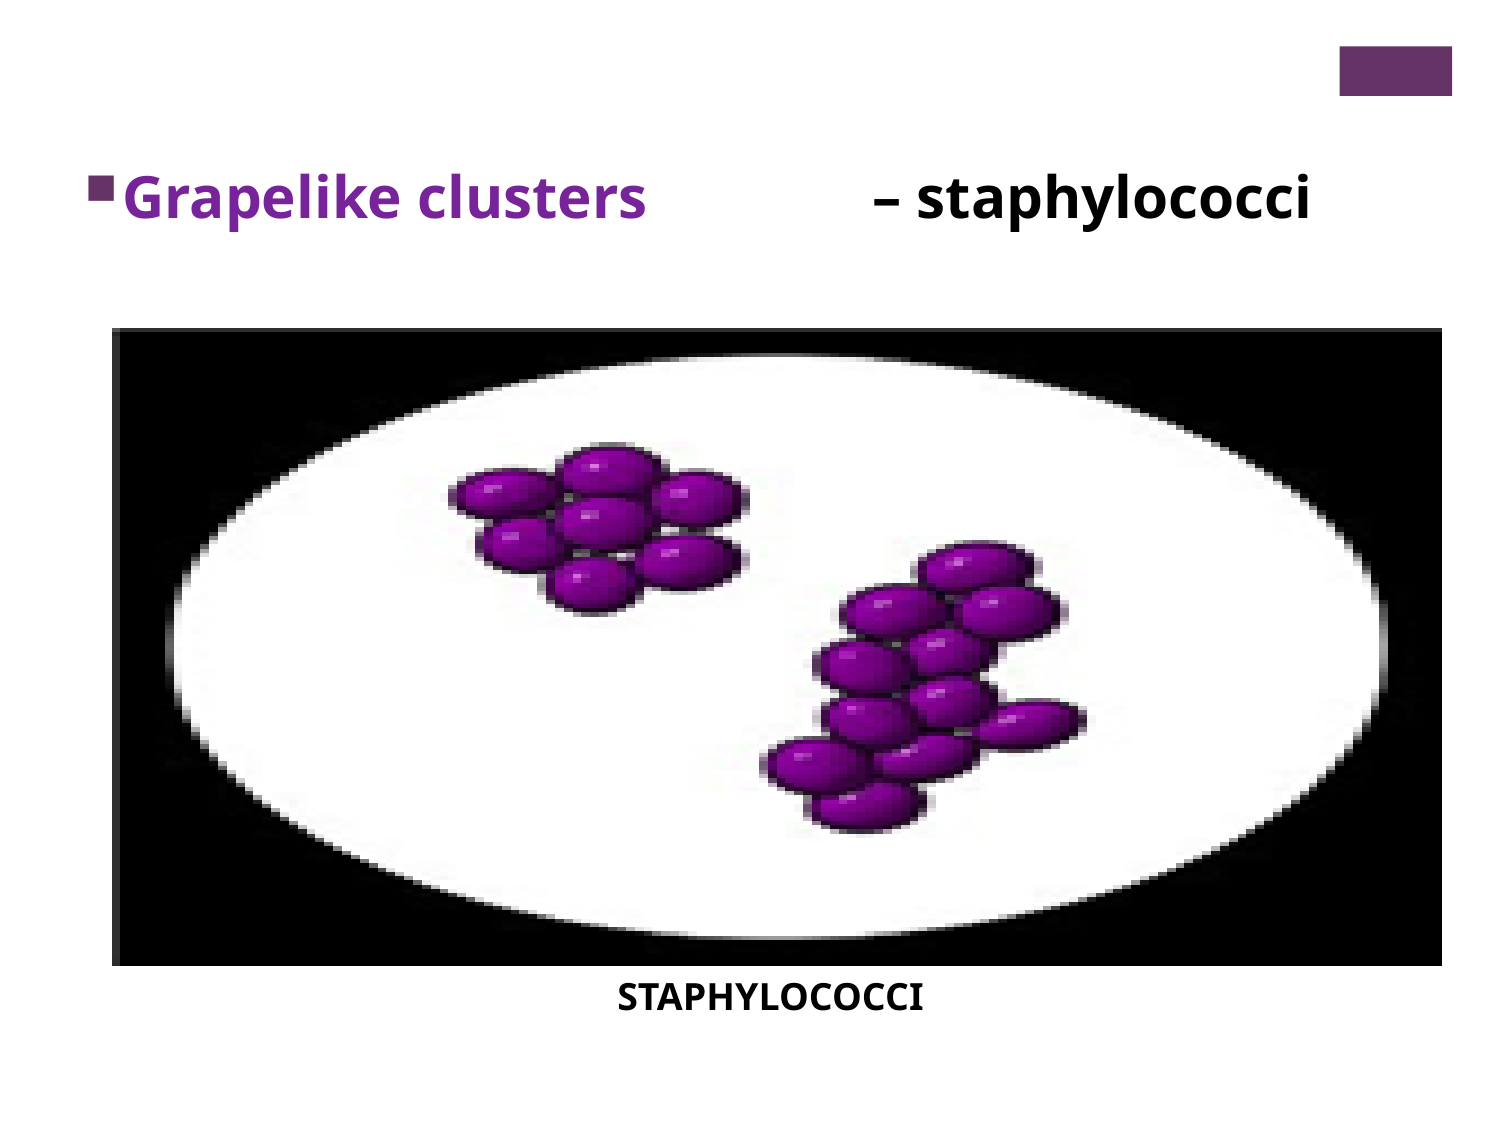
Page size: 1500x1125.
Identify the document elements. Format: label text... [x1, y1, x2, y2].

text_box Grapelike clusters – staphylococci [70, 152, 1421, 312]
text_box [111, 327, 1442, 1037]
